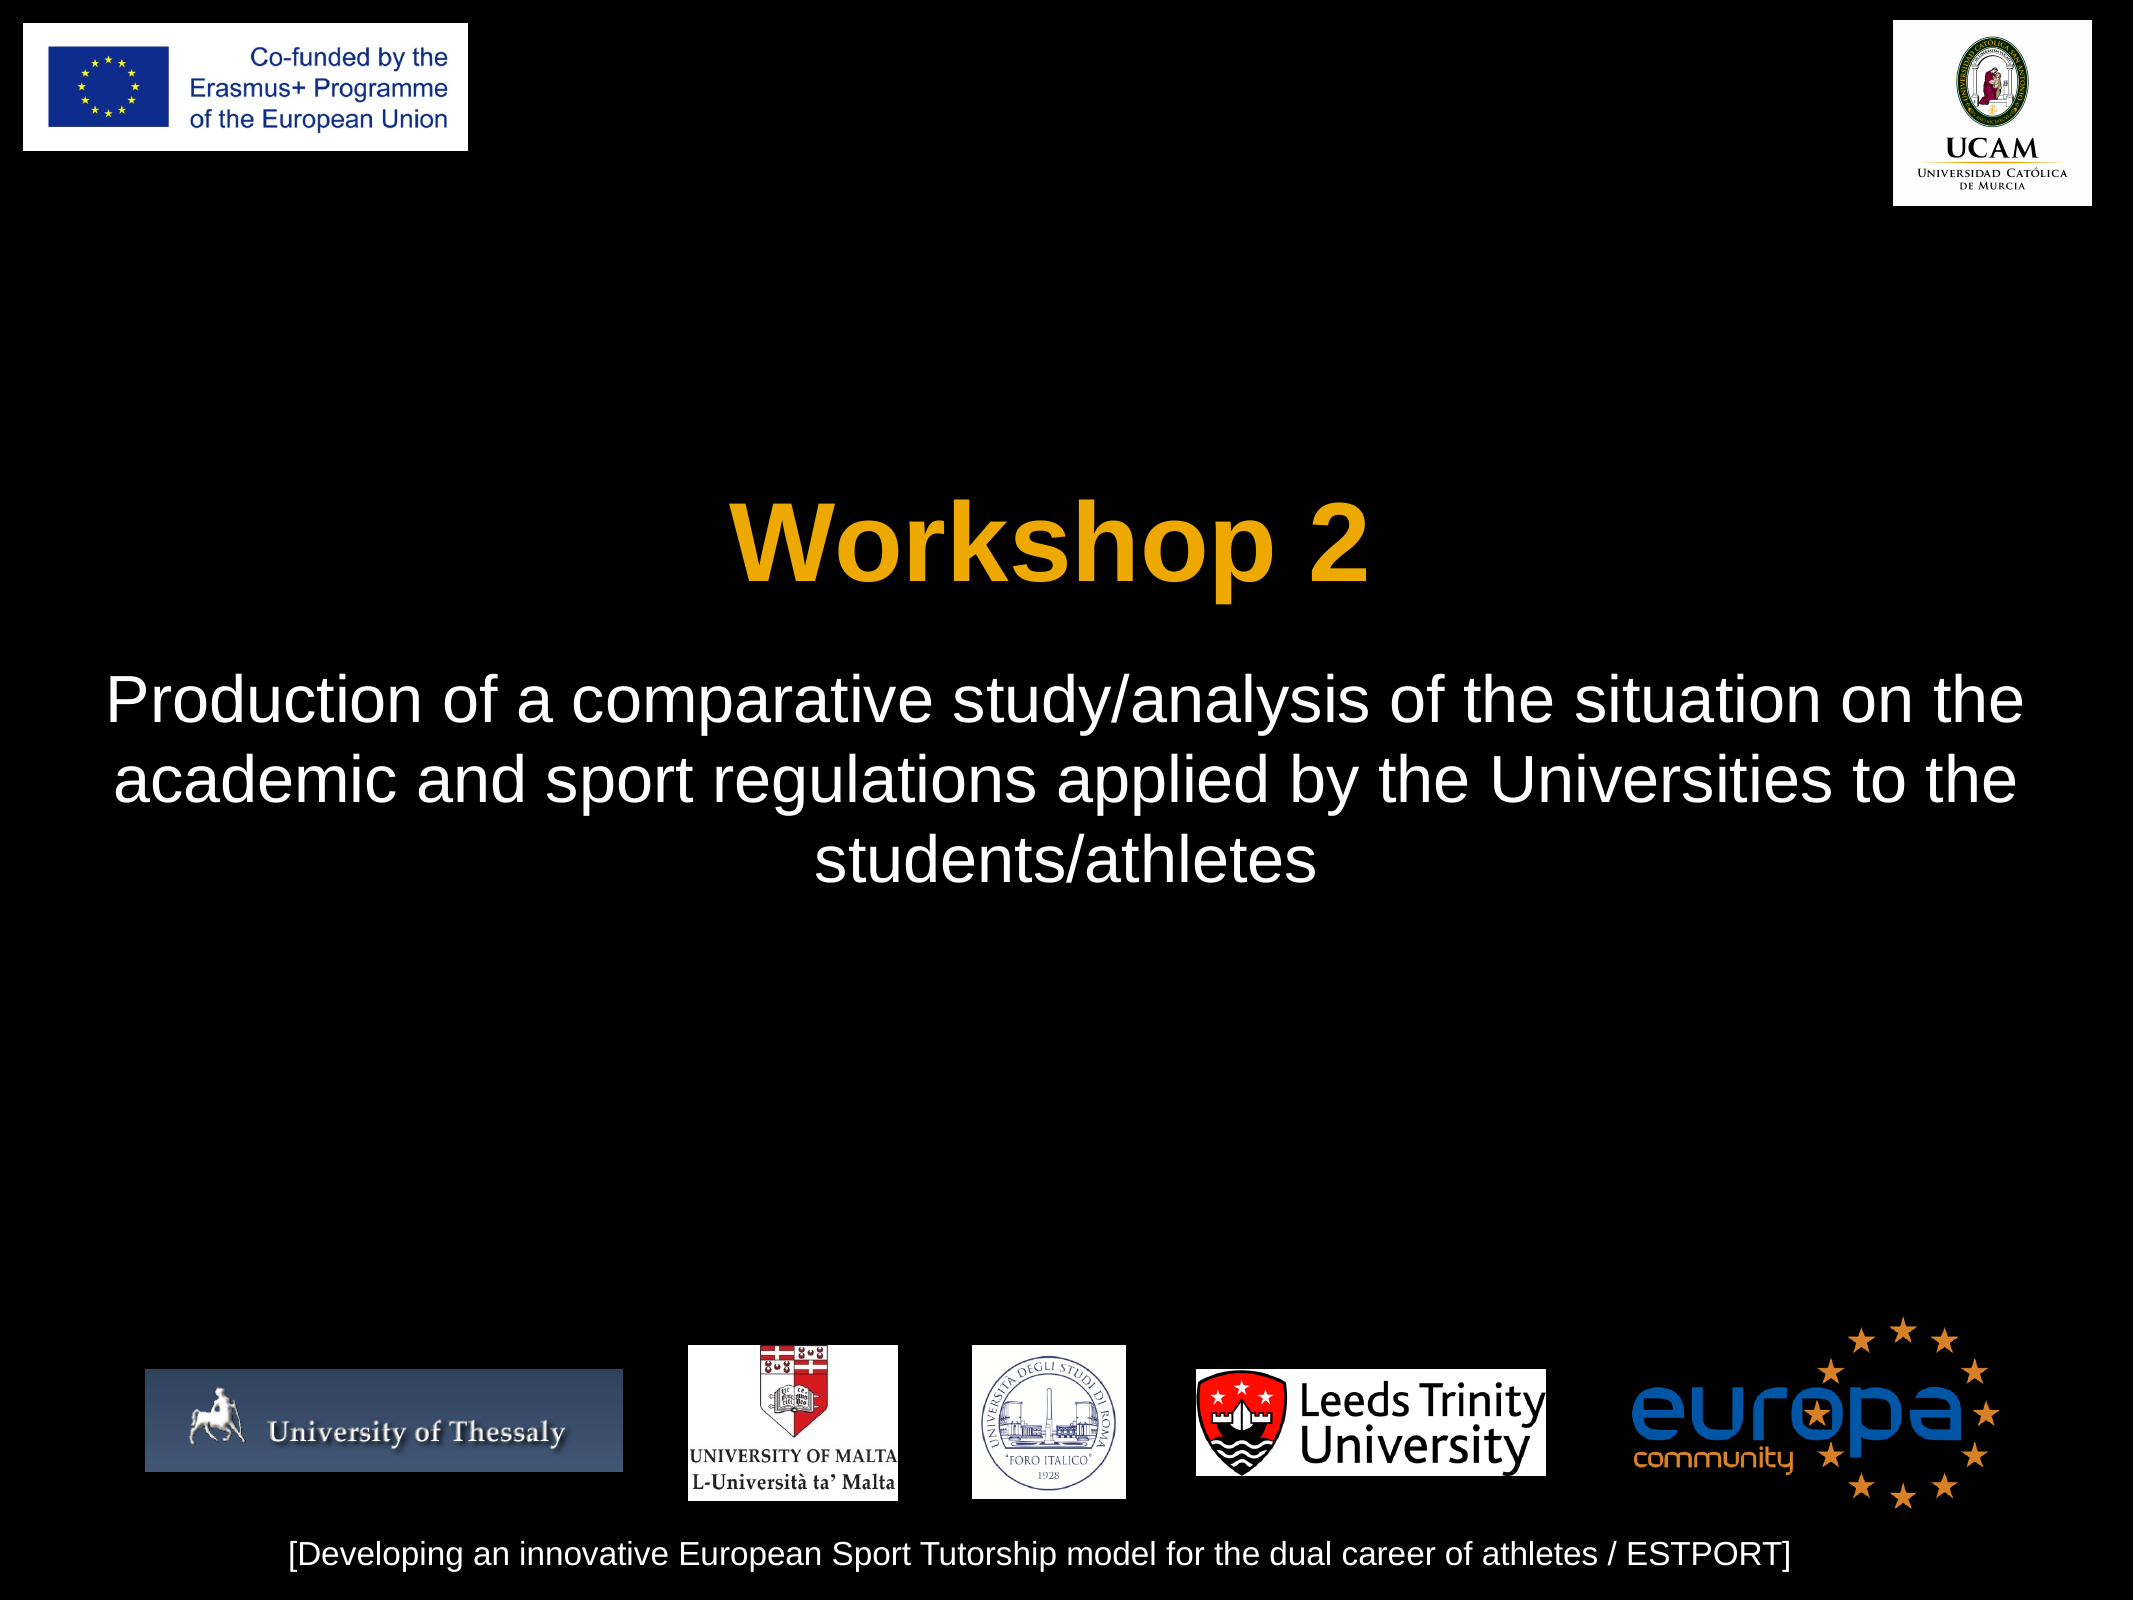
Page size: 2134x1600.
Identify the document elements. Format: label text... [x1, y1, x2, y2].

picture [1893, 20, 2092, 207]
text_box Production of a comparative study/analysis of the situation on the academic and sport regulations applied by the Universities to the students/athletes [74, 649, 2059, 903]
text_box [Developing an innovative European Sport Tutorship model for the dual career of athletes / ESTPORT] [62, 1525, 2020, 1580]
picture [688, 1345, 899, 1501]
picture [1196, 1368, 1547, 1476]
picture [145, 1368, 623, 1473]
text_box Workshop 2 [74, 461, 2059, 611]
picture [1631, 1316, 2001, 1509]
picture [971, 1345, 1126, 1500]
picture [23, 23, 468, 151]
